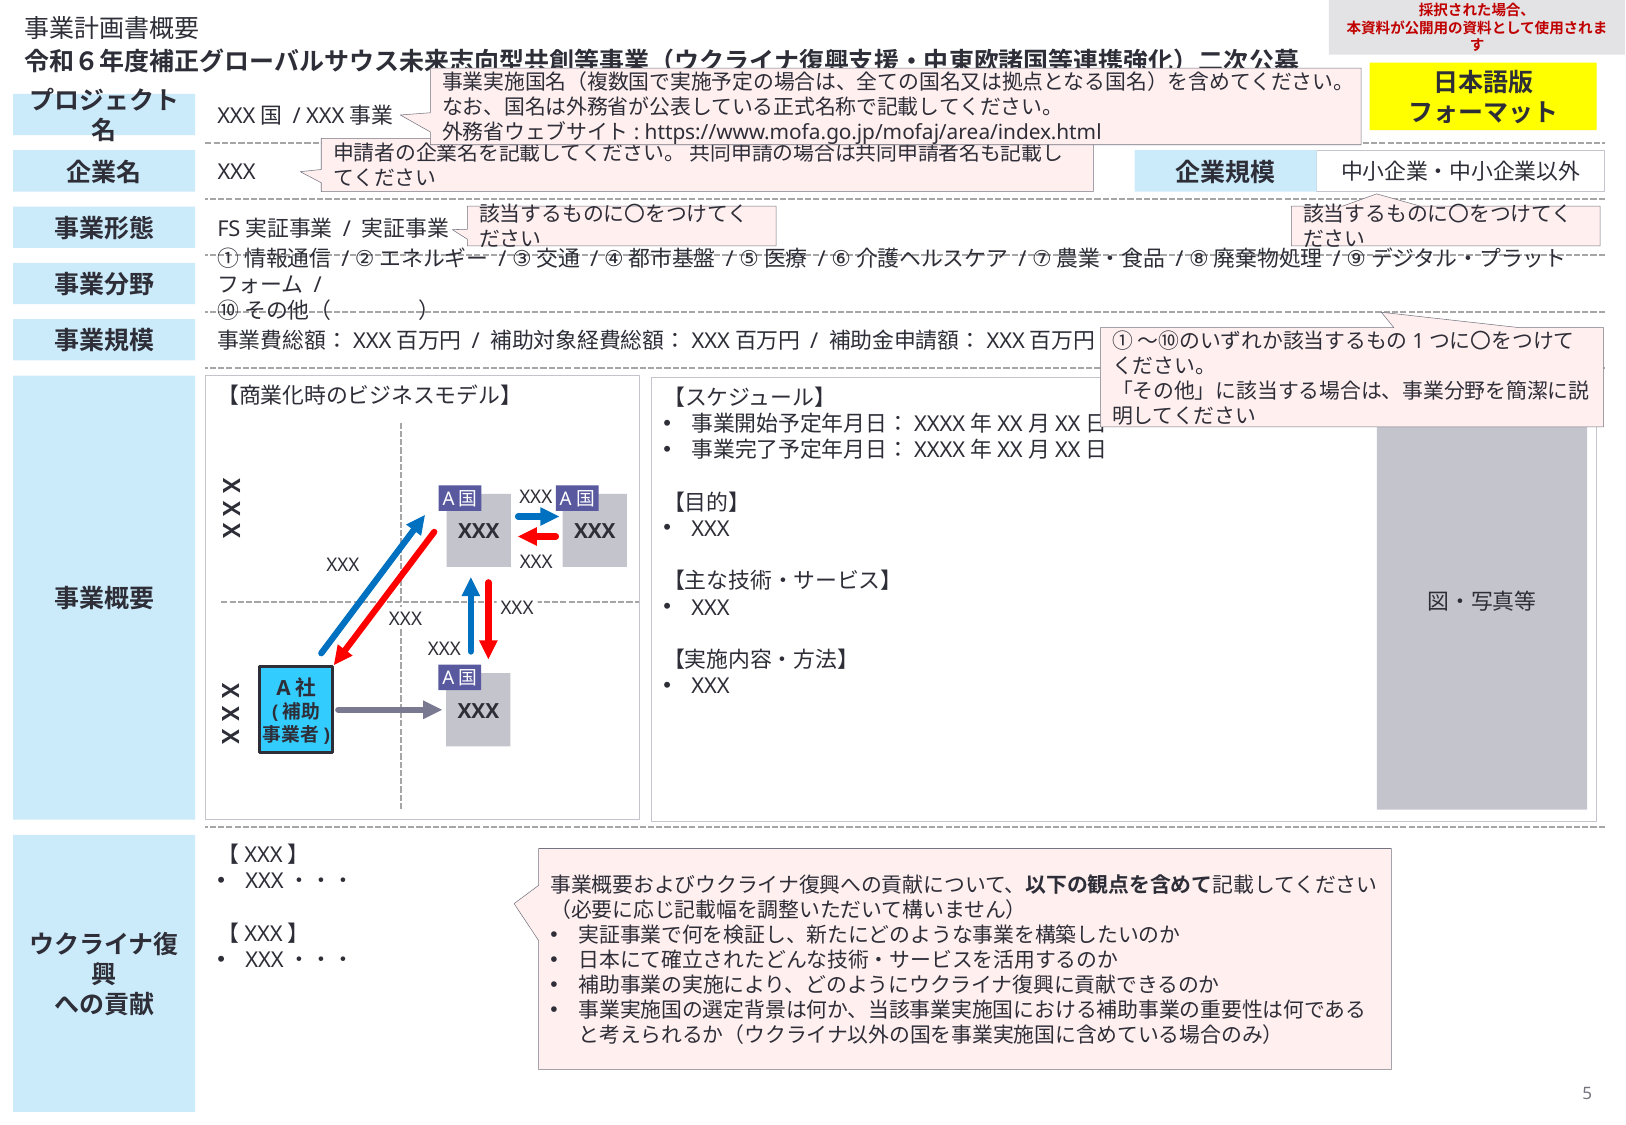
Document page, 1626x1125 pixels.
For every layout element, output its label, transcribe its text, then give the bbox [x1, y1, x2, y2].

text_box プロジェクト名 [12, 93, 196, 136]
text_box 事業概要およびウクライナ復興への貢献について、以下の観点を含めて記載してください （必要に応じ記載幅を調整いただいて構いません） 実証事業で何を検証し、新たにどのような事業を構築したいのか 日本にて確立されたどんな技術・サービスを活用するのか 補助事業の実施により、どのようにウクライナ復興に貢献できるのか 事業実施国の選定背景は何か、当該事業実施国における補助事業の重要性は何であると考えられるか（ウクライナ以外の国を事業実施国に含めている場合のみ） [513, 847, 1393, 1071]
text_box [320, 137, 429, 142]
text_box ウクライナ復興 への貢献 [12, 834, 196, 1113]
text_box 【スケジュール】 事業開始予定年月日：XXXX年XX月XX日 事業完了予定年月日：XXXX年XX月XX日 【目的】 XXX 【主な技術・サービス】 XXX 【実施内容・方法】 XXX [650, 376, 1598, 822]
text_box XXX [204, 149, 320, 192]
text_box 該当するものに〇をつけてください [1290, 200, 1601, 247]
text_box 事業分野 [12, 262, 196, 305]
text_box 事業実施国名（複数国で実施予定の場合は、全ての国名又は拠点となる国名）を含めてください。 なお、国名は外務省が公表している正式名称で記載してください。 外務省ウェブサイト: https://www.mofa.go.jp/mofaj/area/index.html [399, 67, 1363, 142]
text_box 中小企業・中小企業以外 [1317, 149, 1606, 192]
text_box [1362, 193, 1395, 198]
text_box 事業規模 [12, 318, 196, 361]
text_box ①情報通信 / ②エネルギー / ③交通 / ④都市基盤 / ⑤医療 / ⑥介護ヘルスケア / ⑦農業・食品 / ⑧廃棄物処理 / ⑨デジタル・プラットフォーム / ⑩その他（ ） [204, 262, 1625, 305]
text_box XXX国 / XXX事業 [204, 93, 429, 136]
text_box 日本語版 フォーマット [1369, 62, 1597, 131]
text_box 事業形態 [12, 206, 196, 249]
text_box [221, 422, 640, 817]
text_box FS実証事業 / 実証事業 [204, 206, 1606, 249]
text_box ①～⑩のいずれか該当するもの1つに〇をつけてください。 「その他」に該当する場合は、事業分野を簡潔に説明してください [1099, 369, 1605, 428]
text_box 【XXX】 XXX・・・ 【XXX】 XXX・・・ [204, 834, 1606, 1114]
text_box 【商業化時のビジネスモデル】 [204, 375, 640, 820]
text_box 事業概要 [12, 375, 196, 821]
text_box 採択された場合、 本資料が公開用の資料として使用されます [1328, 0, 1625, 55]
text_box 企業名 [12, 149, 196, 192]
text_box 申請者の企業名を記載してください。 共同申請の場合は共同申請者名も記載してください [299, 144, 1095, 193]
text_box XXX国 / XXX事業 [1363, 93, 1606, 136]
text_box 企業規模 [1134, 149, 1317, 192]
text_box 事業費総額：XXX百万円 / 補助対象経費総額：XXX百万円 / 補助金申請額：XXX百万円 [204, 318, 1390, 361]
text_box ①～⑩のいずれか該当するもの1つに〇をつけてください。 「その他」に該当する場合は、事業分野を簡潔に説明してください [1099, 312, 1605, 367]
list 事業計画書概要 令和６年度補正グローバルサウス未来志向型共創等事業（ウクライナ復興支援・中東欧諸国等連携強化）二次公募 [0, 38, 1377, 80]
text_box 事業費総額：XXX百万円 / 補助対象経費総額：XXX百万円 / 補助金申請額：XXX百万円 [1450, 318, 1606, 361]
text_box 該当するものに〇をつけてください [451, 205, 777, 247]
text_box 図・写真等 [1376, 428, 1588, 811]
